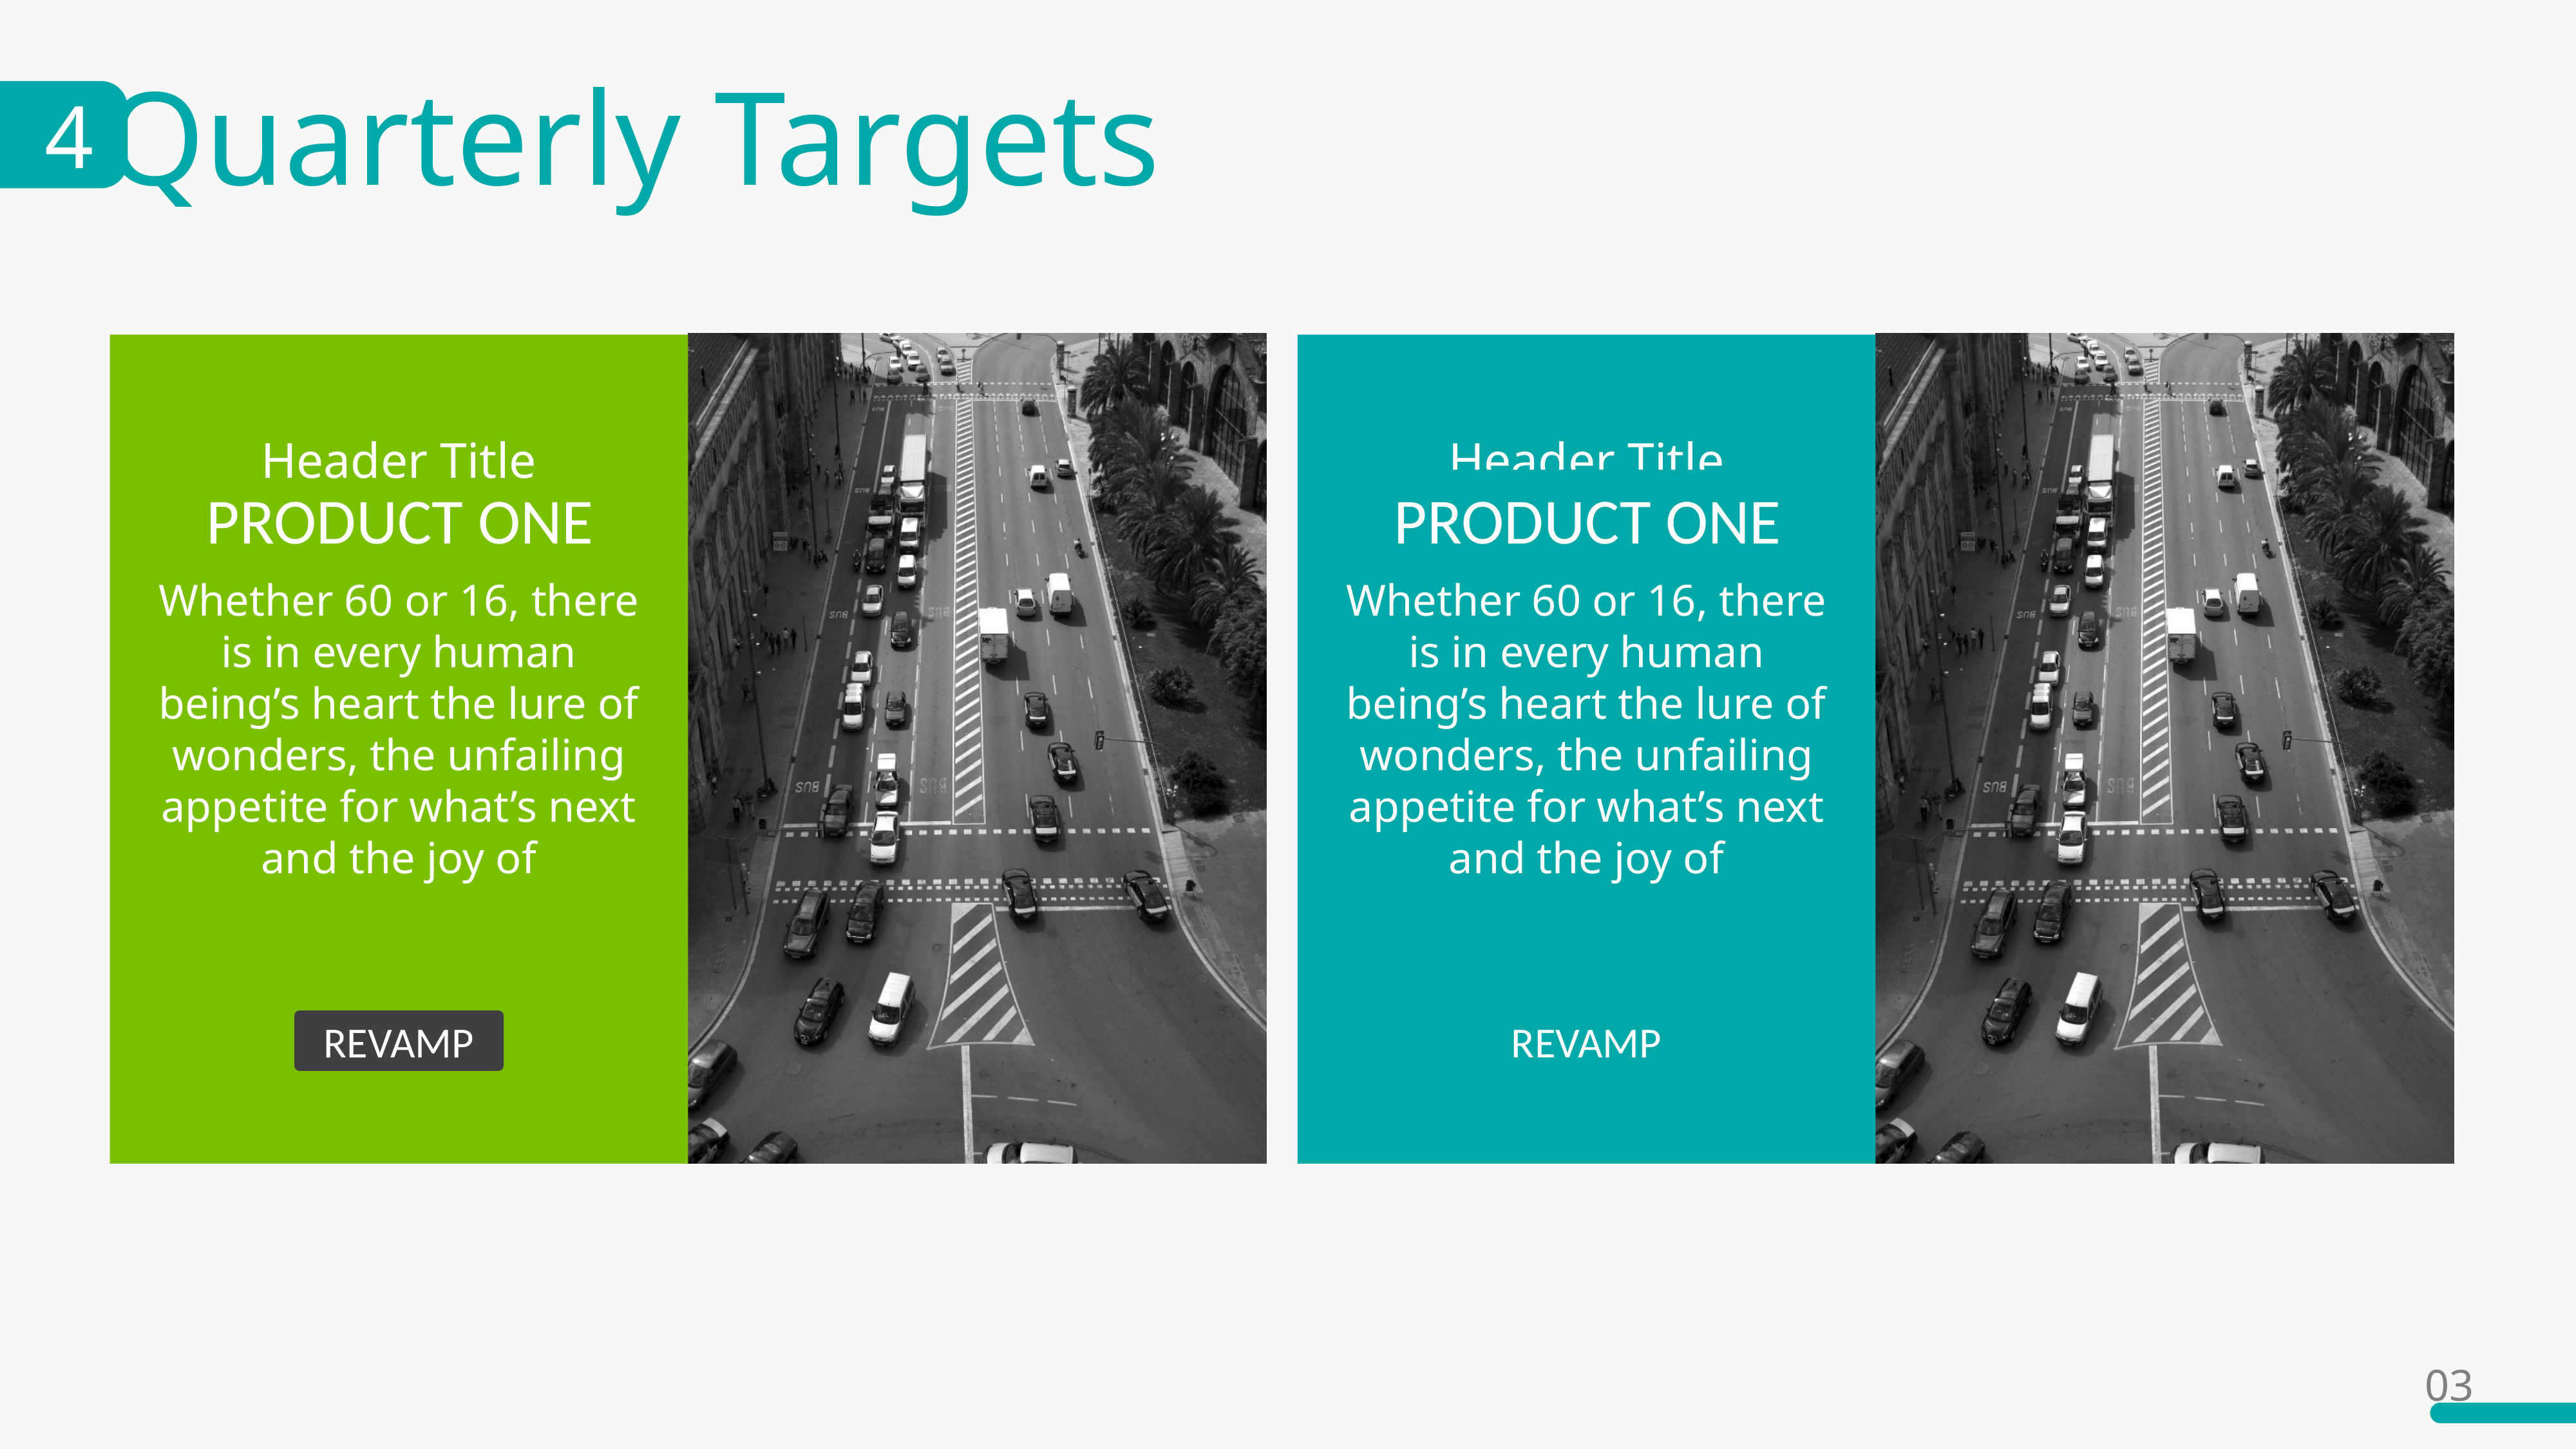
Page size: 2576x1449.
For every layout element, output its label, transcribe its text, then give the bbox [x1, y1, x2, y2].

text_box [1297, 334, 1876, 1164]
picture [688, 333, 1267, 1164]
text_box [0, 72, 155, 196]
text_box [109, 334, 688, 1164]
picture [1875, 333, 2454, 1164]
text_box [2414, 1348, 2576, 1419]
text_box Quarterly Targets [95, 46, 1170, 221]
